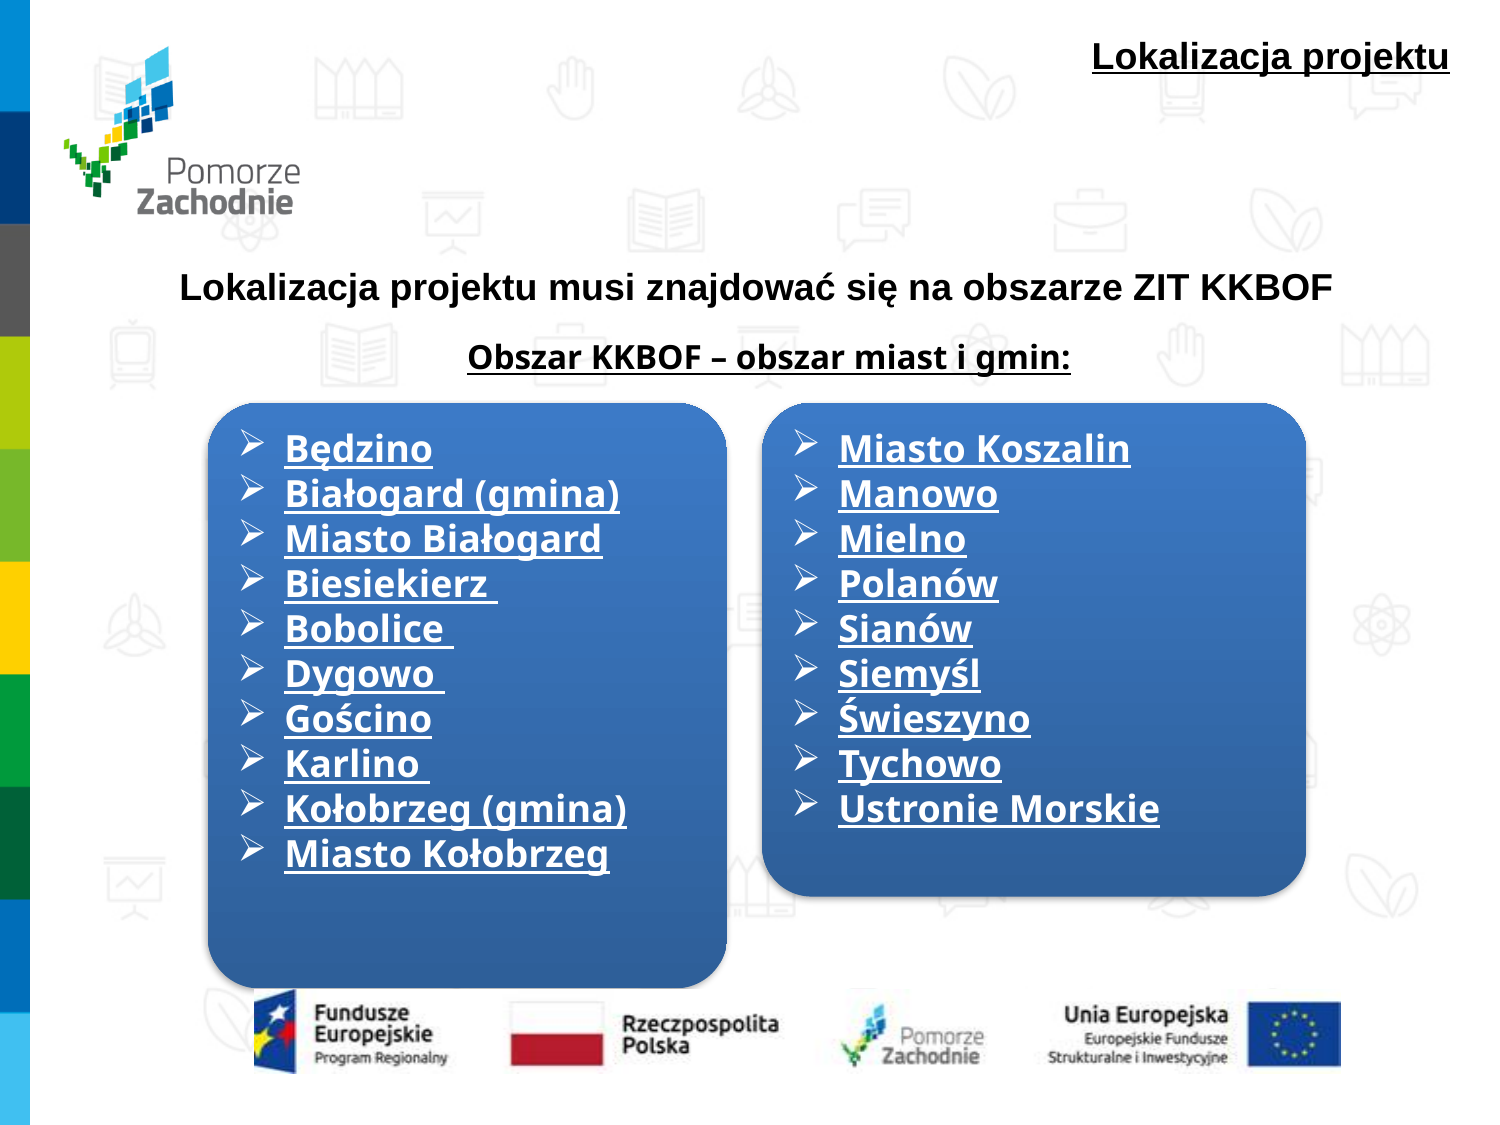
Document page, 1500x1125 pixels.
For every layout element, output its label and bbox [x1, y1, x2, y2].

text_box [207, 402, 728, 900]
picture [0, 0, 1500, 1125]
